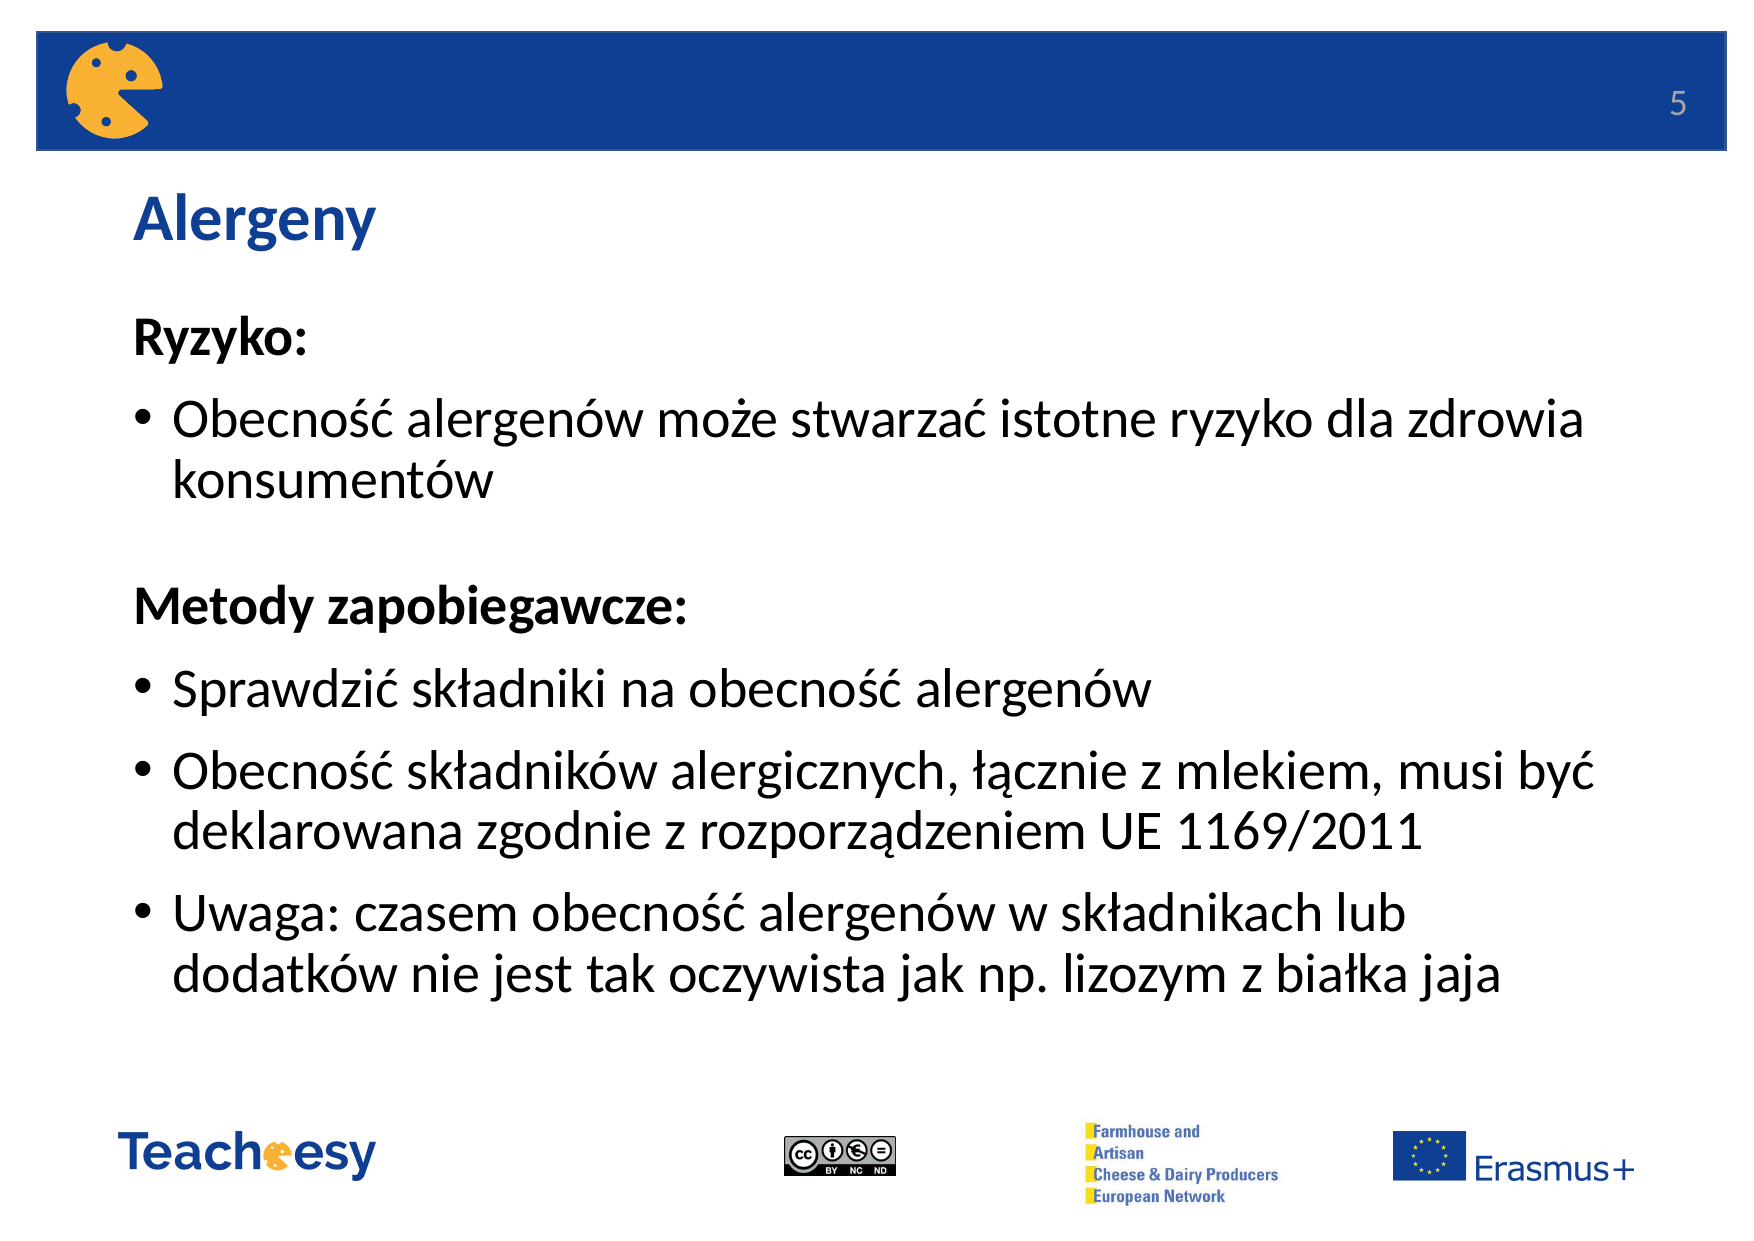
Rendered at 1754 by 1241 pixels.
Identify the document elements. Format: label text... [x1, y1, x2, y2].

list Ryzyko: Obecność alergenów może stwarzać istotne ryzyko dla zdrowia konsumentów Metody zapobiegawcze: Sprawdzić składniki na obecność alergenów Obecność składników alergicznych, łącznie z mlekiem, musi być deklarowana zgodnie z rozporządzeniem UE 1169/2011 Uwaga: czasem obecność alergenów w składnikach lub dodatków nie jest tak oczywista jak np. lizozym z białka jaja [118, 299, 1631, 1018]
picture [118, 1131, 376, 1181]
slide_number 5 [1606, 69, 1705, 113]
title Alergeny [118, 175, 1182, 264]
picture [1079, 1117, 1283, 1210]
picture [41, 17, 188, 164]
picture [1393, 1131, 1634, 1181]
picture [784, 1136, 896, 1176]
